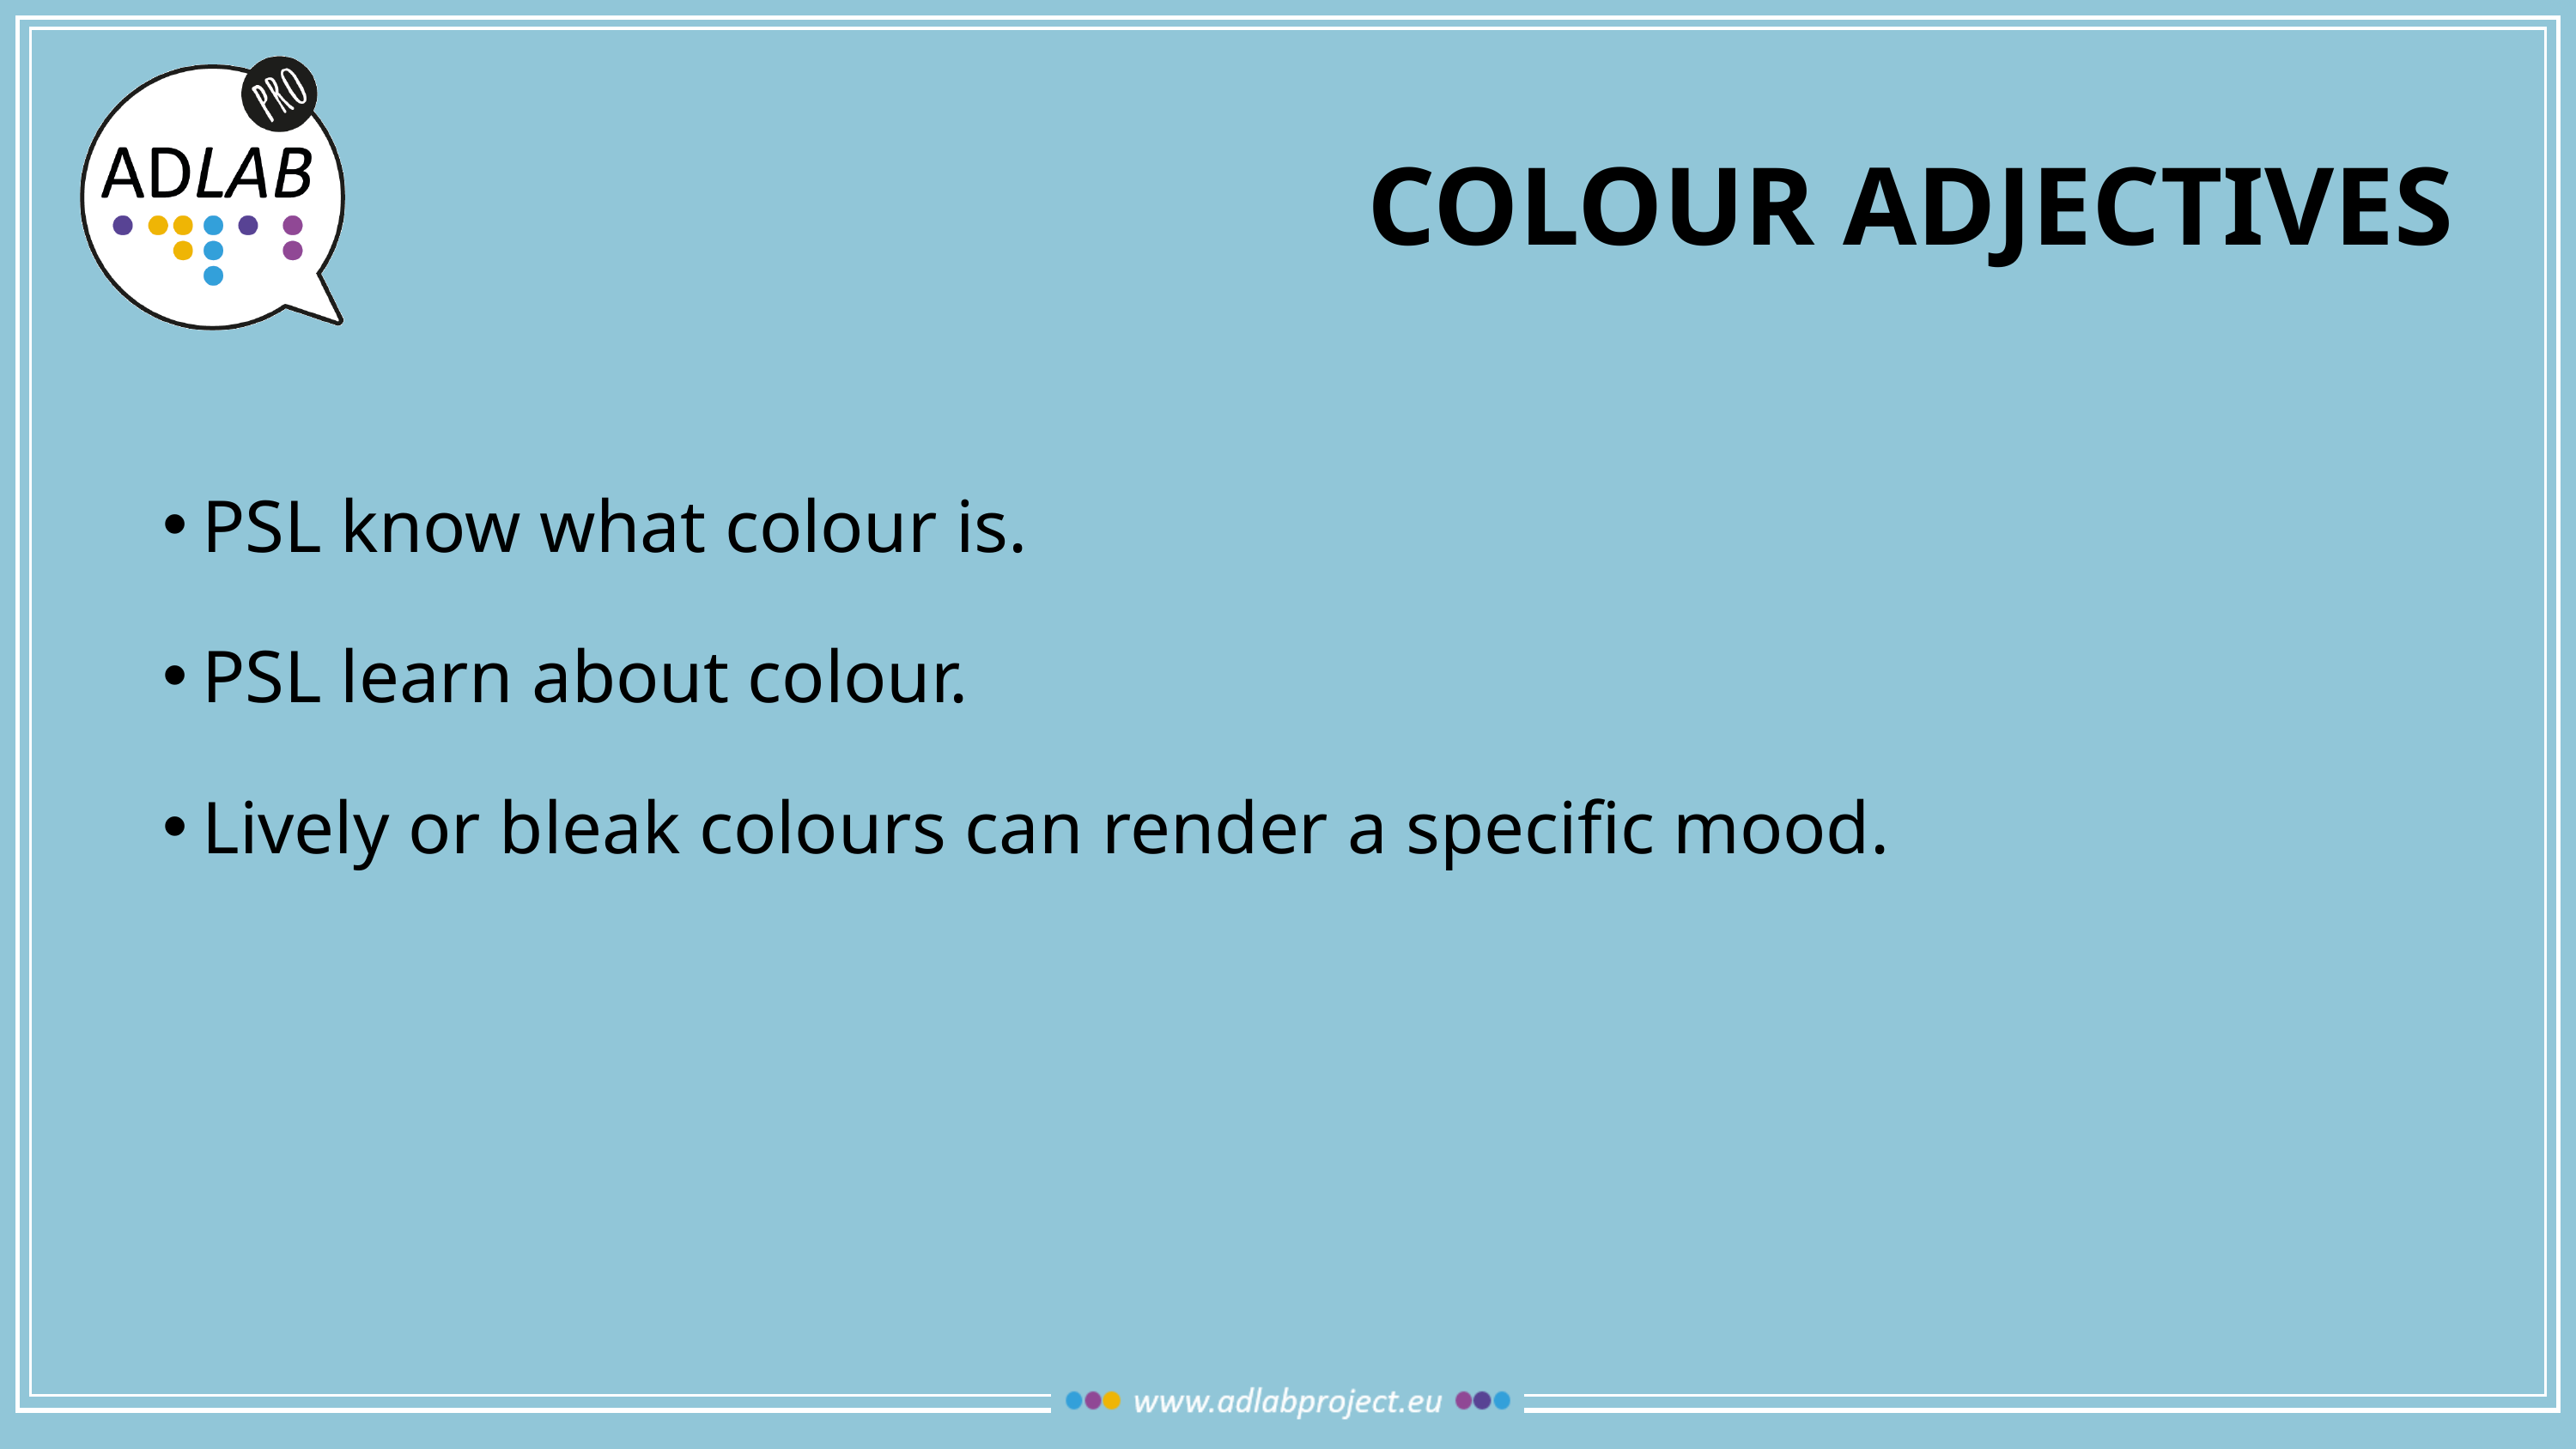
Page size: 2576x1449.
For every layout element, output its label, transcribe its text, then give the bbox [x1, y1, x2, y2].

picture [72, 49, 353, 330]
title Colour adjectives [384, 70, 2467, 351]
list PSL know what colour is. PSL learn about colour. Lively or bleak colours can render a specific mood. [150, 431, 2467, 1087]
picture [1051, 1378, 1524, 1429]
